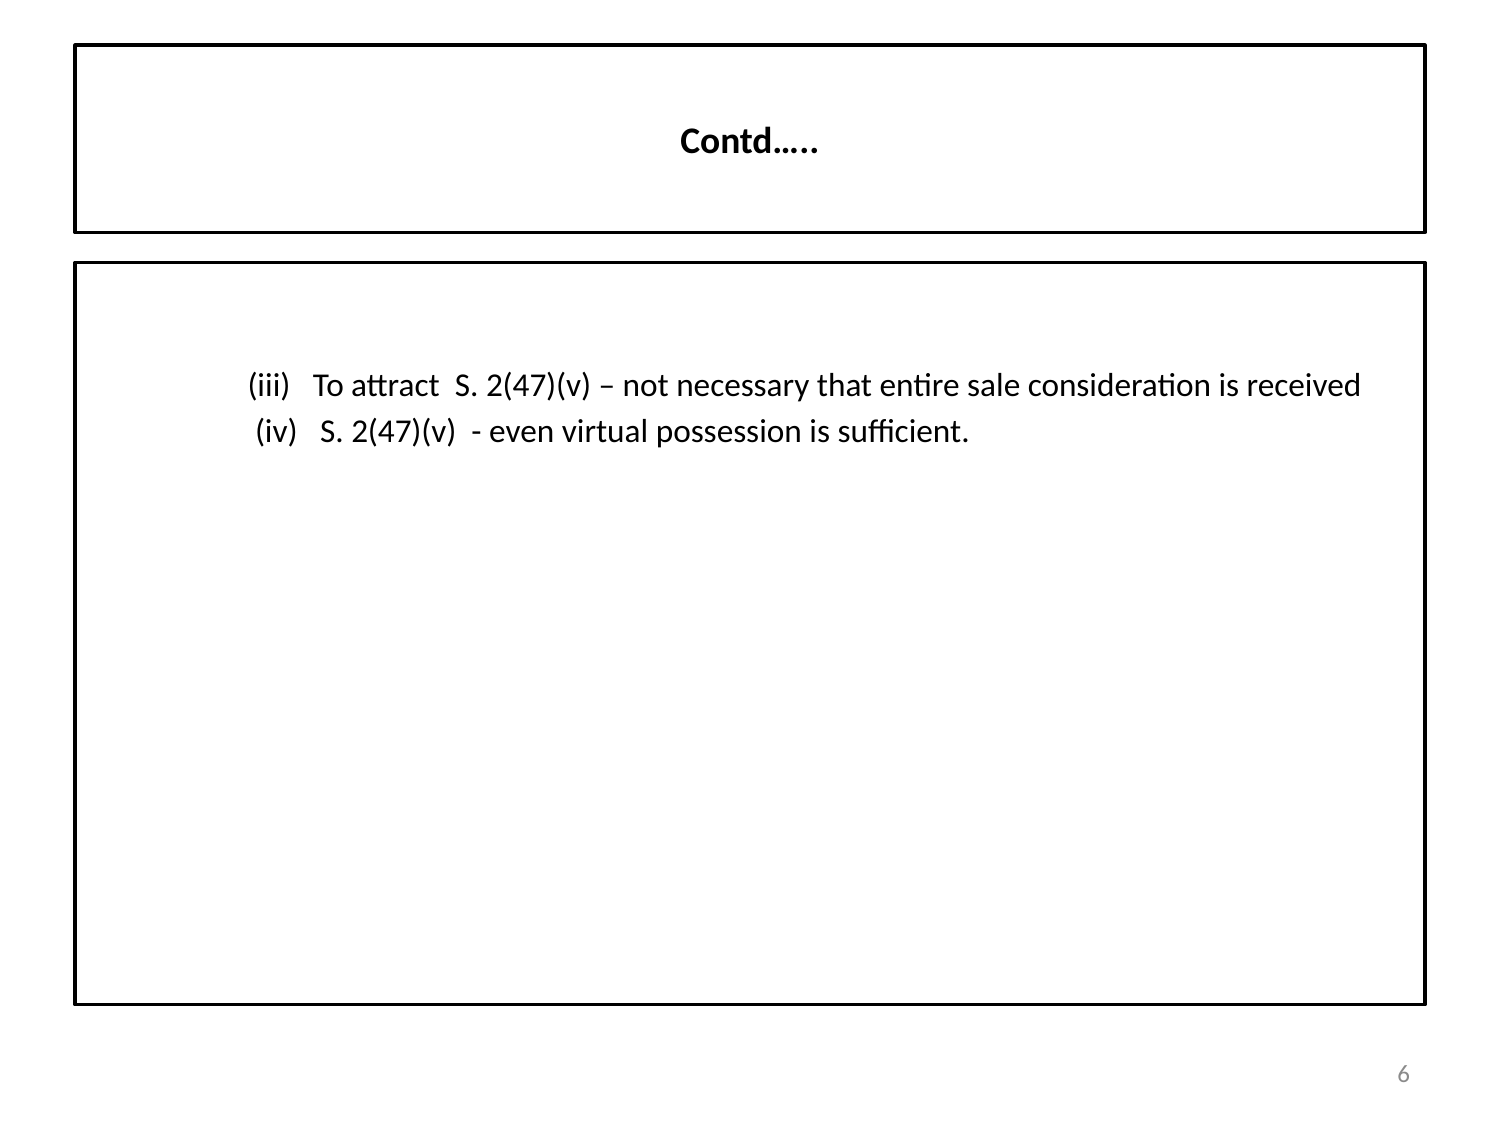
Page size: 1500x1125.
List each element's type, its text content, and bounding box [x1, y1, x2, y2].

slide_number 6 [1074, 1042, 1425, 1103]
list (iii) To attract S. 2(47)(v) – not necessary that entire sale consideration is received (iv) S. 2(47)(v) - even virtual possession is sufficient. [75, 262, 1425, 1005]
title Contd….. [75, 45, 1425, 233]
